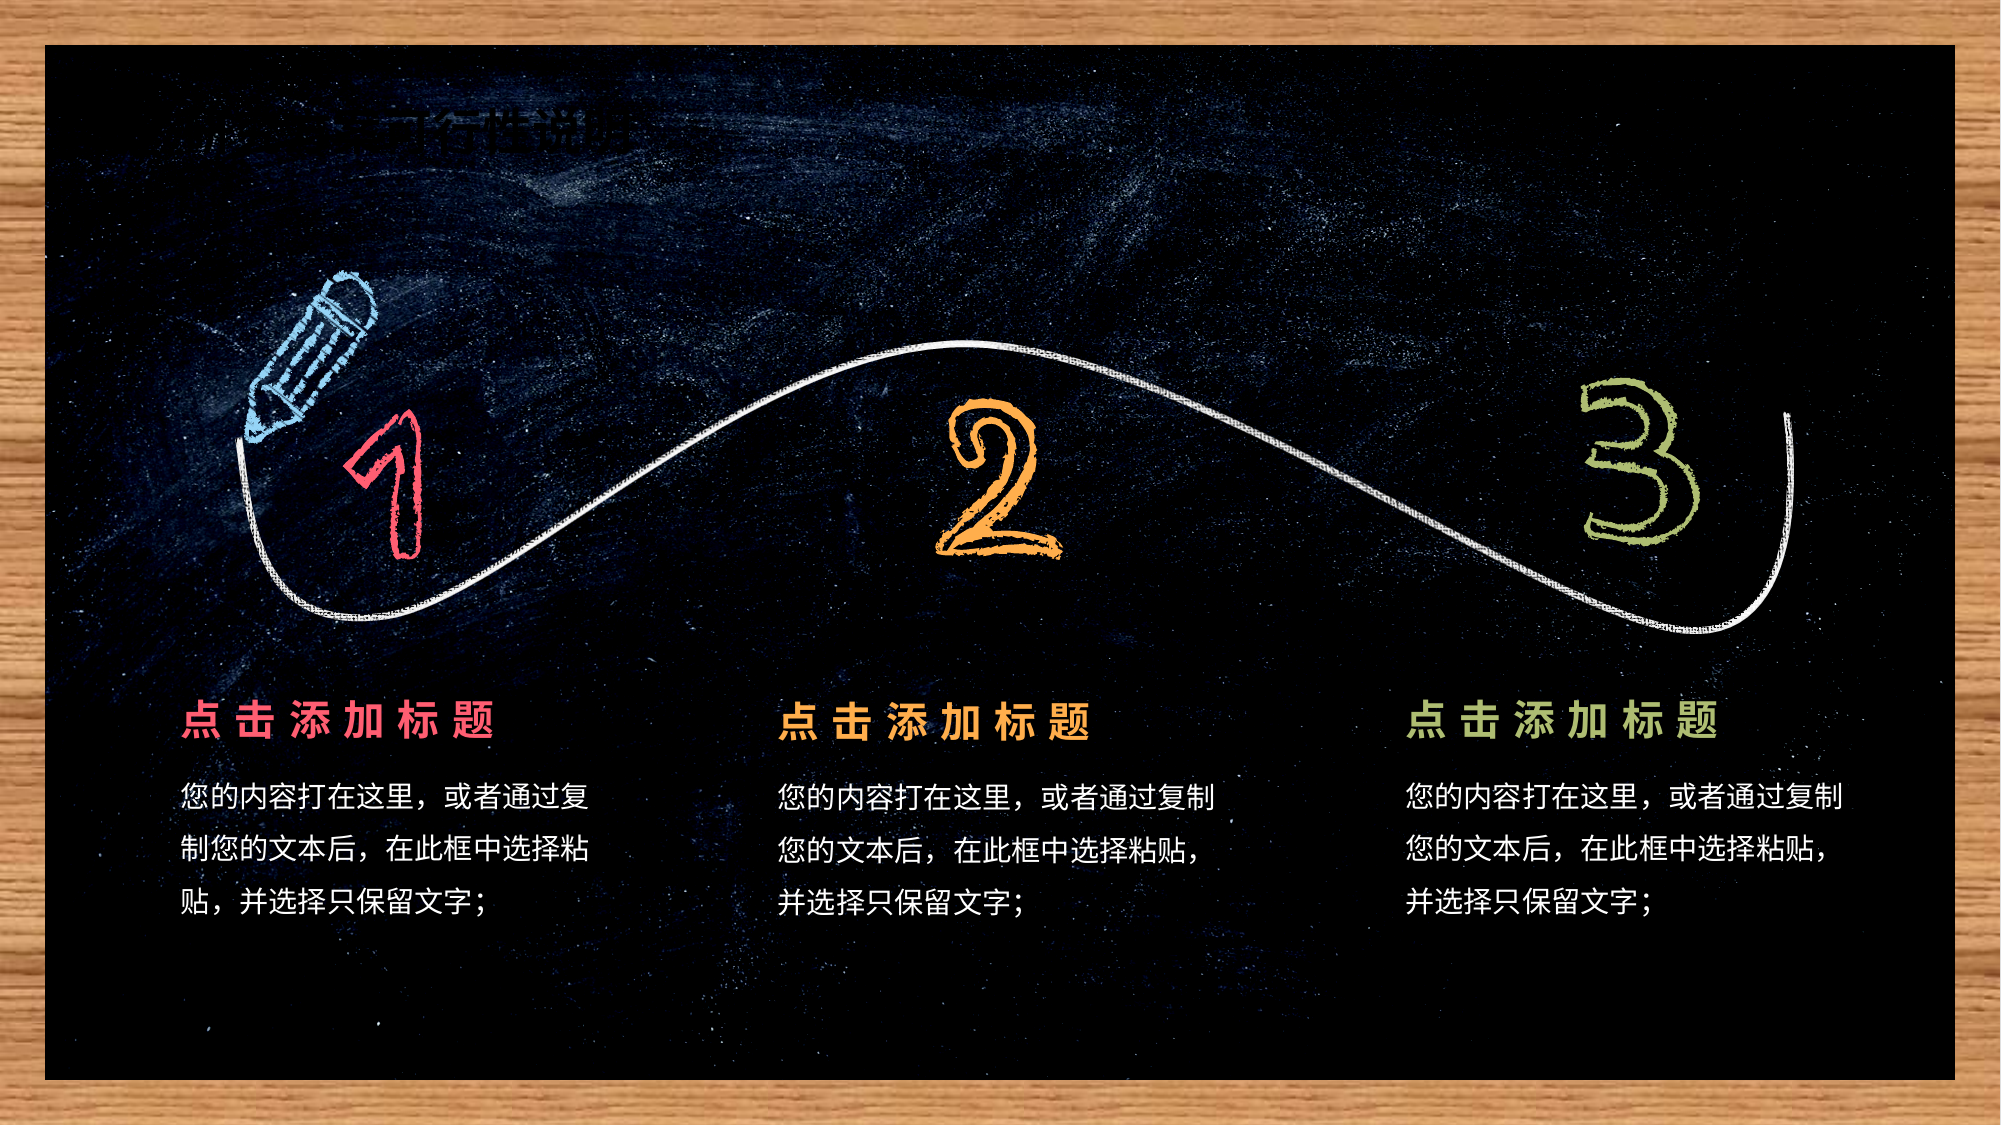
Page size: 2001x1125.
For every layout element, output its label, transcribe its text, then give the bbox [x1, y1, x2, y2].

text_box 研究方案可行性说明 [180, 93, 649, 169]
text_box 您的内容打在这里，或者通过复制您的文本后，在此框中选择粘贴，并选择只保留文字； [166, 753, 622, 926]
text_box 您的内容打在这里，或者通过复制您的文本后，在此框中选择粘贴，并选择只保留文字； [1390, 753, 1861, 926]
picture [46, 46, 1954, 1079]
text_box 您的内容打在这里，或者通过复制您的文本后，在此框中选择粘贴，并选择只保留文字； [762, 754, 1250, 927]
text_box 02 [75, 85, 180, 176]
text_box 点击添加标题 [762, 688, 1231, 754]
text_box [285, 269, 379, 340]
text_box [0, 0, 2000, 1125]
text_box 点击添加标题 [166, 686, 622, 752]
text_box 点击添加标题 [1390, 686, 1861, 752]
